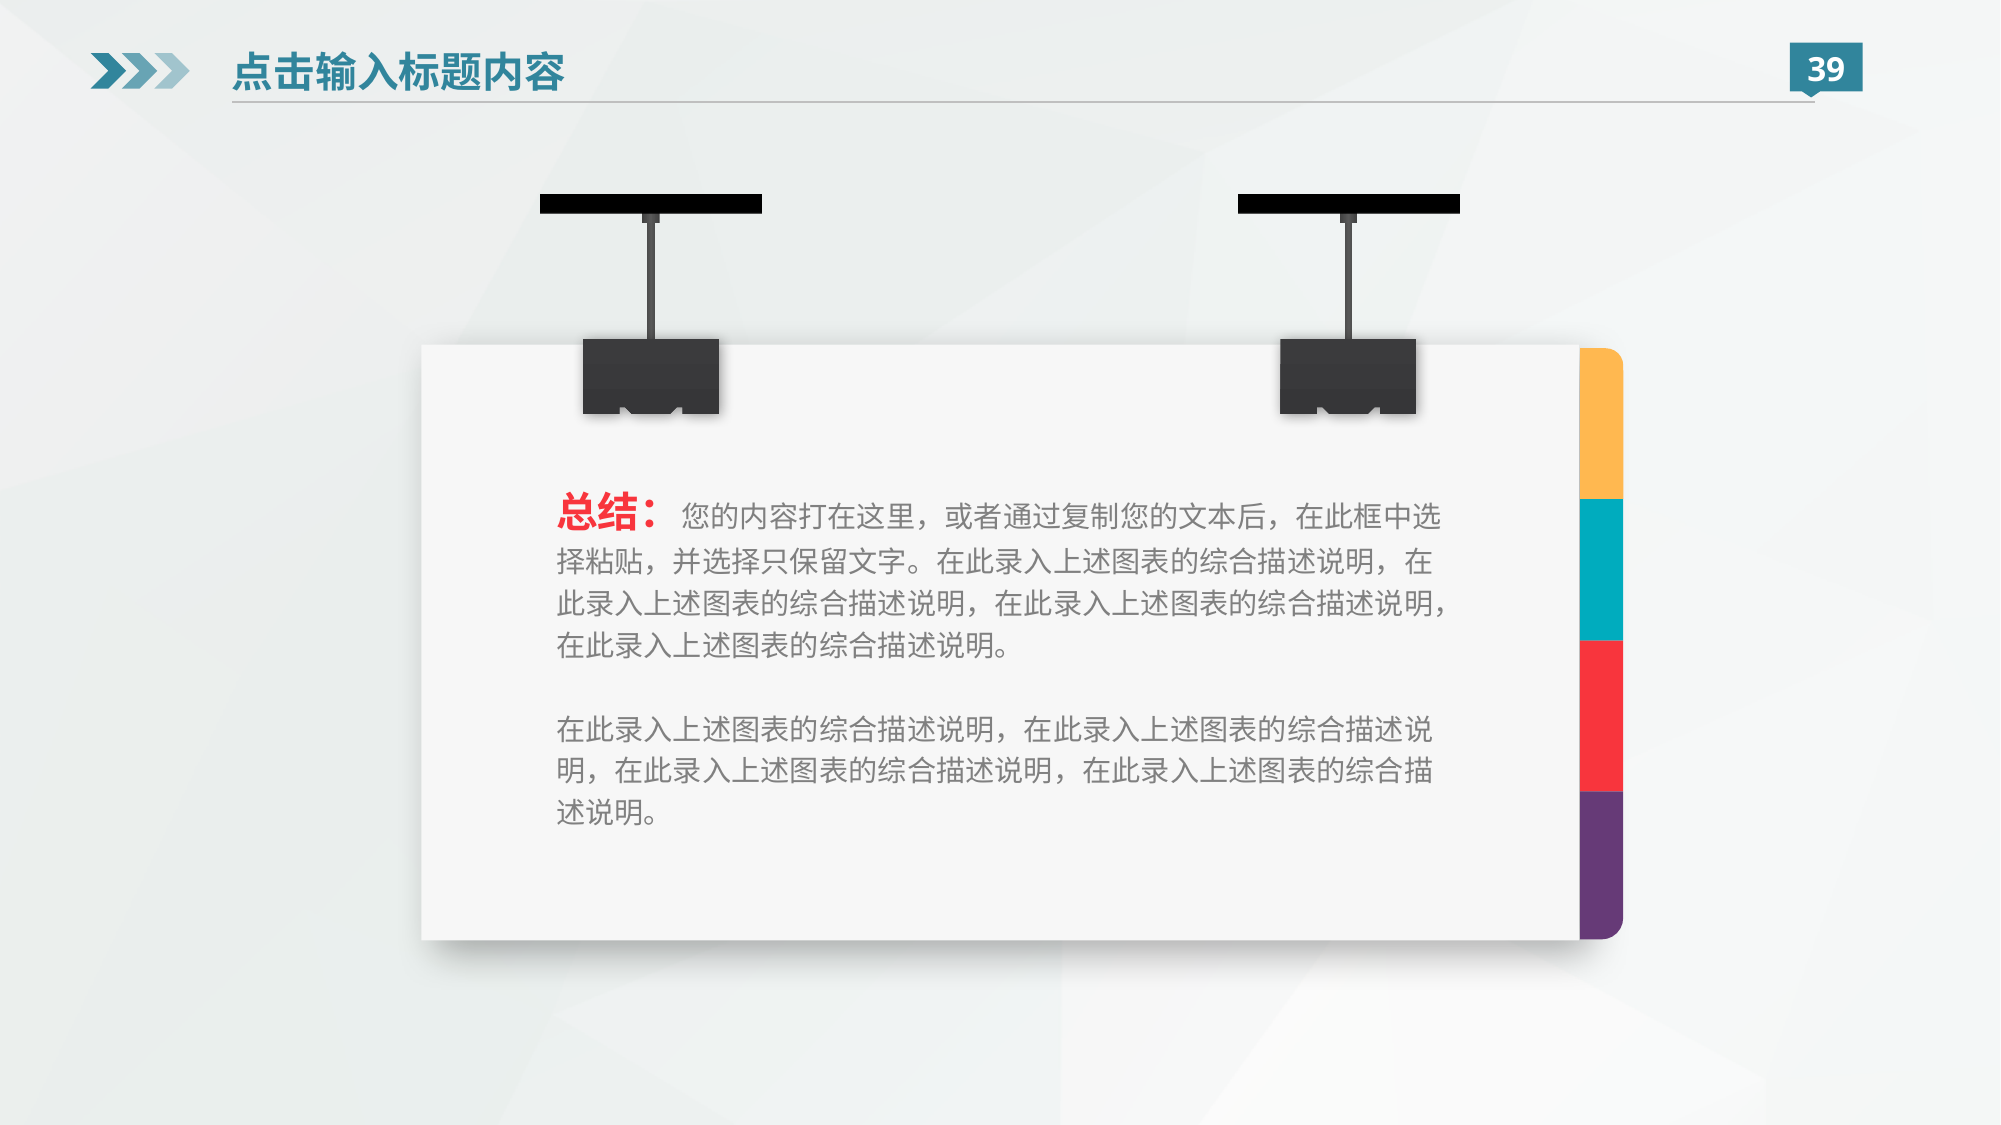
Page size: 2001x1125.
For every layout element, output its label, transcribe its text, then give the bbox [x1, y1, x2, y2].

text_box 点击输入标题内容 [220, 39, 587, 102]
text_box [540, 194, 1460, 415]
text_box 39 [1789, 42, 1863, 94]
picture [0, 0, 2001, 1125]
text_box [421, 344, 1624, 941]
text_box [90, 52, 191, 89]
text_box [1802, 94, 1821, 100]
